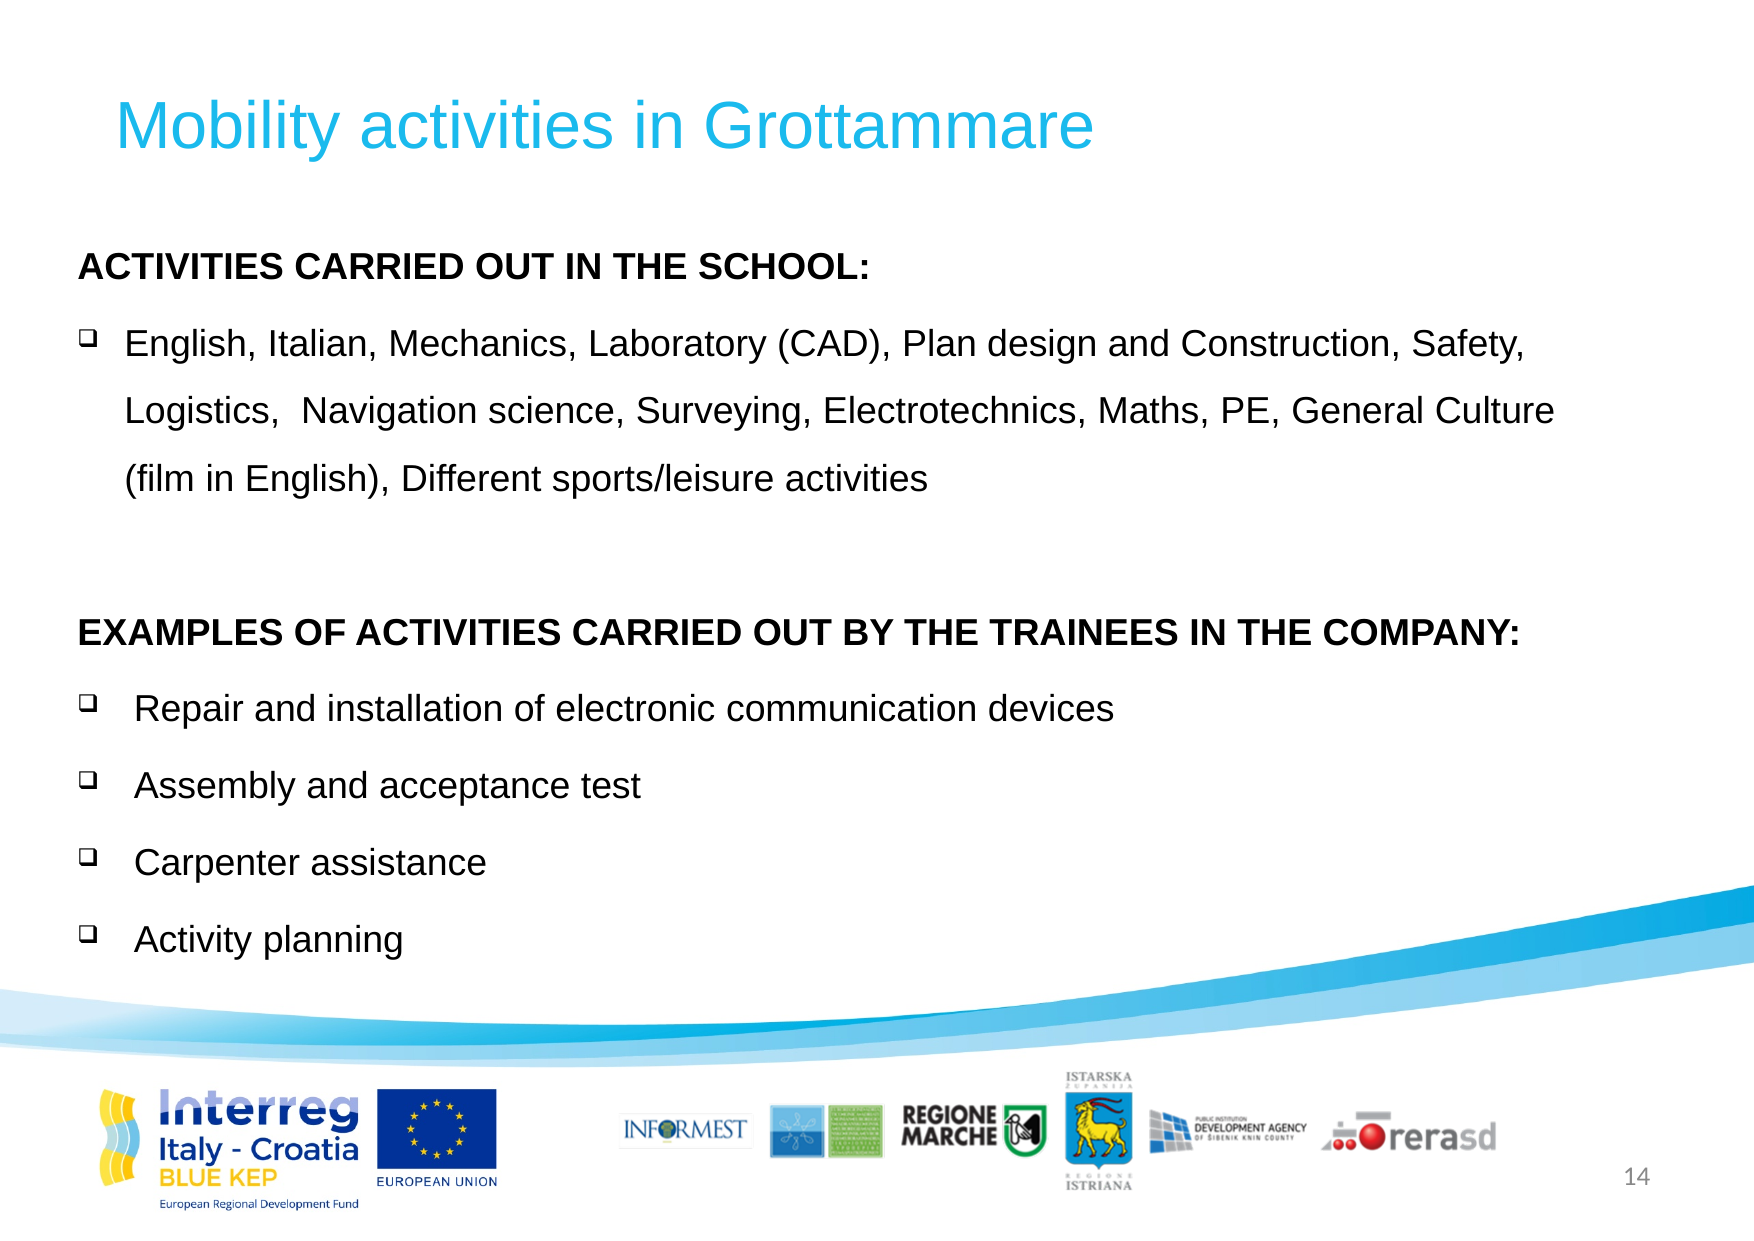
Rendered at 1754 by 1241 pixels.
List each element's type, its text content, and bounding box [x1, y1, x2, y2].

slide_number 14 [1607, 1141, 1666, 1208]
text_box ACTIVITIES CARRIED OUT IN THE SCHOOL: English, Italian, Mechanics, Laboratory (CAD), Plan design and Construction, Safety, Logistics, Navigation science, Surveying, Electrotechnics, Maths, PE, General Culture (film in English), Different sports/leisure activities EXAMPLES OF ACTIVITIES CARRIED OUT BY THE TRAINEES IN THE COMPANY: Repair and installation of electronic communication devices Assembly and acceptance test Carpenter assistance Activity planning [62, 212, 1621, 968]
text_box Mobility activities in Grottammare [98, 72, 1650, 170]
picture [0, 0, 1754, 1241]
